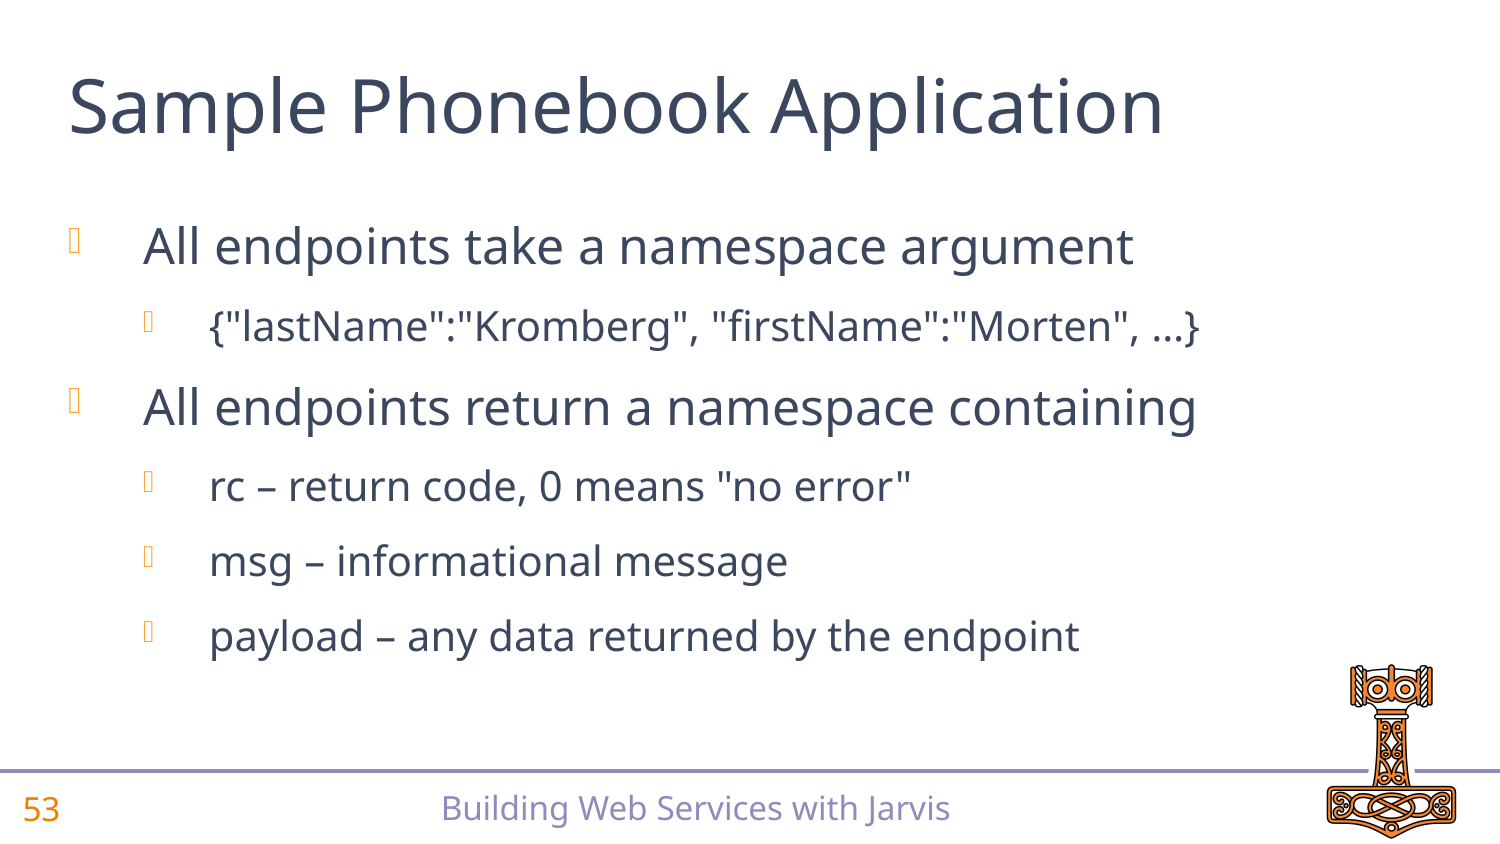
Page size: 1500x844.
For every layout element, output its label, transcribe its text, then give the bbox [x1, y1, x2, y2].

picture [1320, 655, 1461, 844]
title Sample Phonebook Application [53, 43, 1203, 157]
list All endpoints take a namespace argument {"lastName":"Kromberg", "firstName":"Morten", …} All endpoints return a namespace containing rc – return code, 0 means "no error" msg – informational message payload – any data returned by the endpoint [53, 207, 1447, 740]
